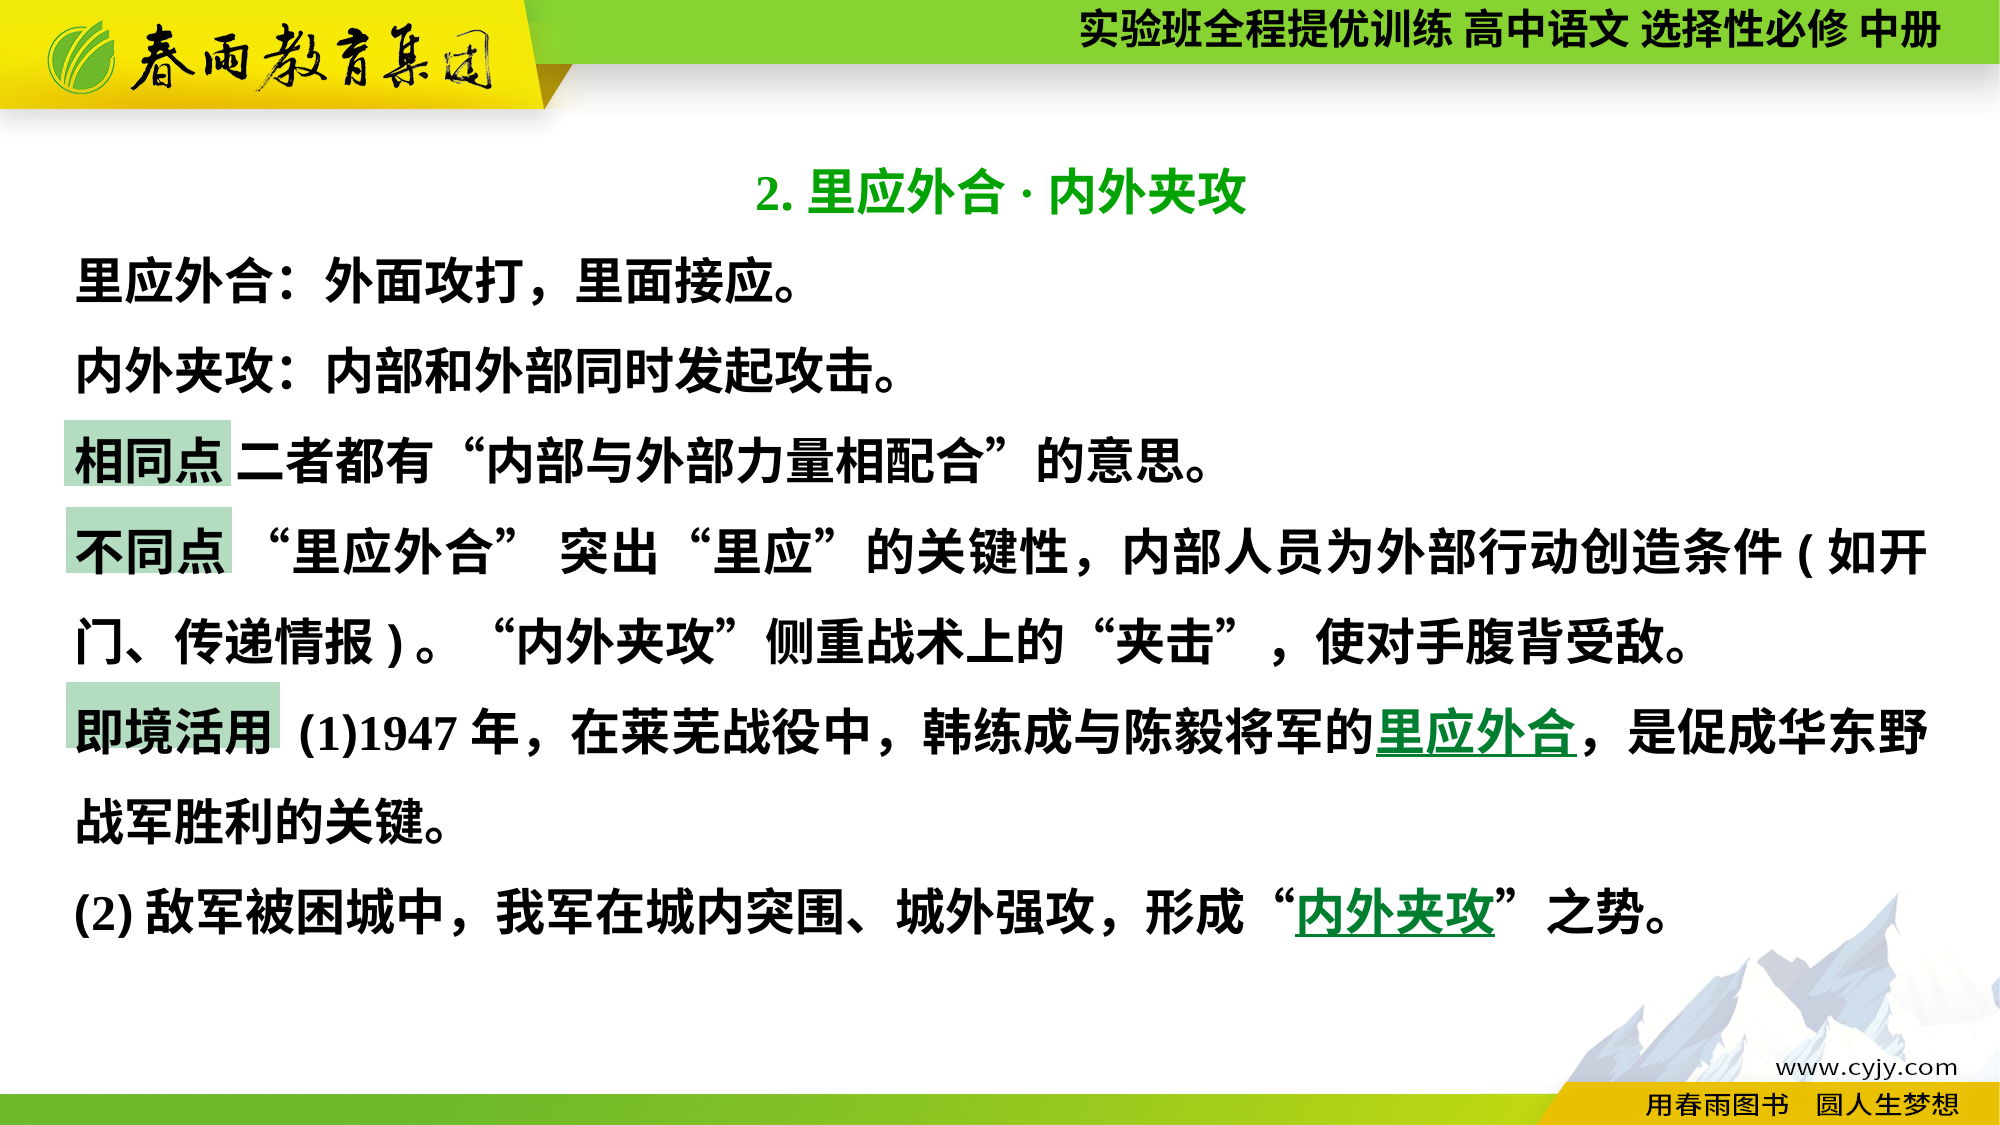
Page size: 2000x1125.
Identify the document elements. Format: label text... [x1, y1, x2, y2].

picture [0, 0, 2000, 1125]
list 2.里应外合·内外夹攻 里应外合：外面攻打，里面接应。 内外夹攻：内部和外部同时发起攻击。 相同点 二者都有“内部与外部力量相配合”的意思。 不同点 “里应外合” 突出“里应”的关键性，内部人员为外部行动创造条件(如开门、传递情报)。“内外夹攻”侧重战术上的“夹击”，使对手腹背受敌。 即境活用 (1)1947年，在莱芜战役中，韩练成与陈毅将军的里应外合，是促成华东野战军胜利的关键。 (2)敌军被困城中，我军在城内突围、城外强攻，形成“内外夹攻”之势。 [59, 122, 1944, 956]
